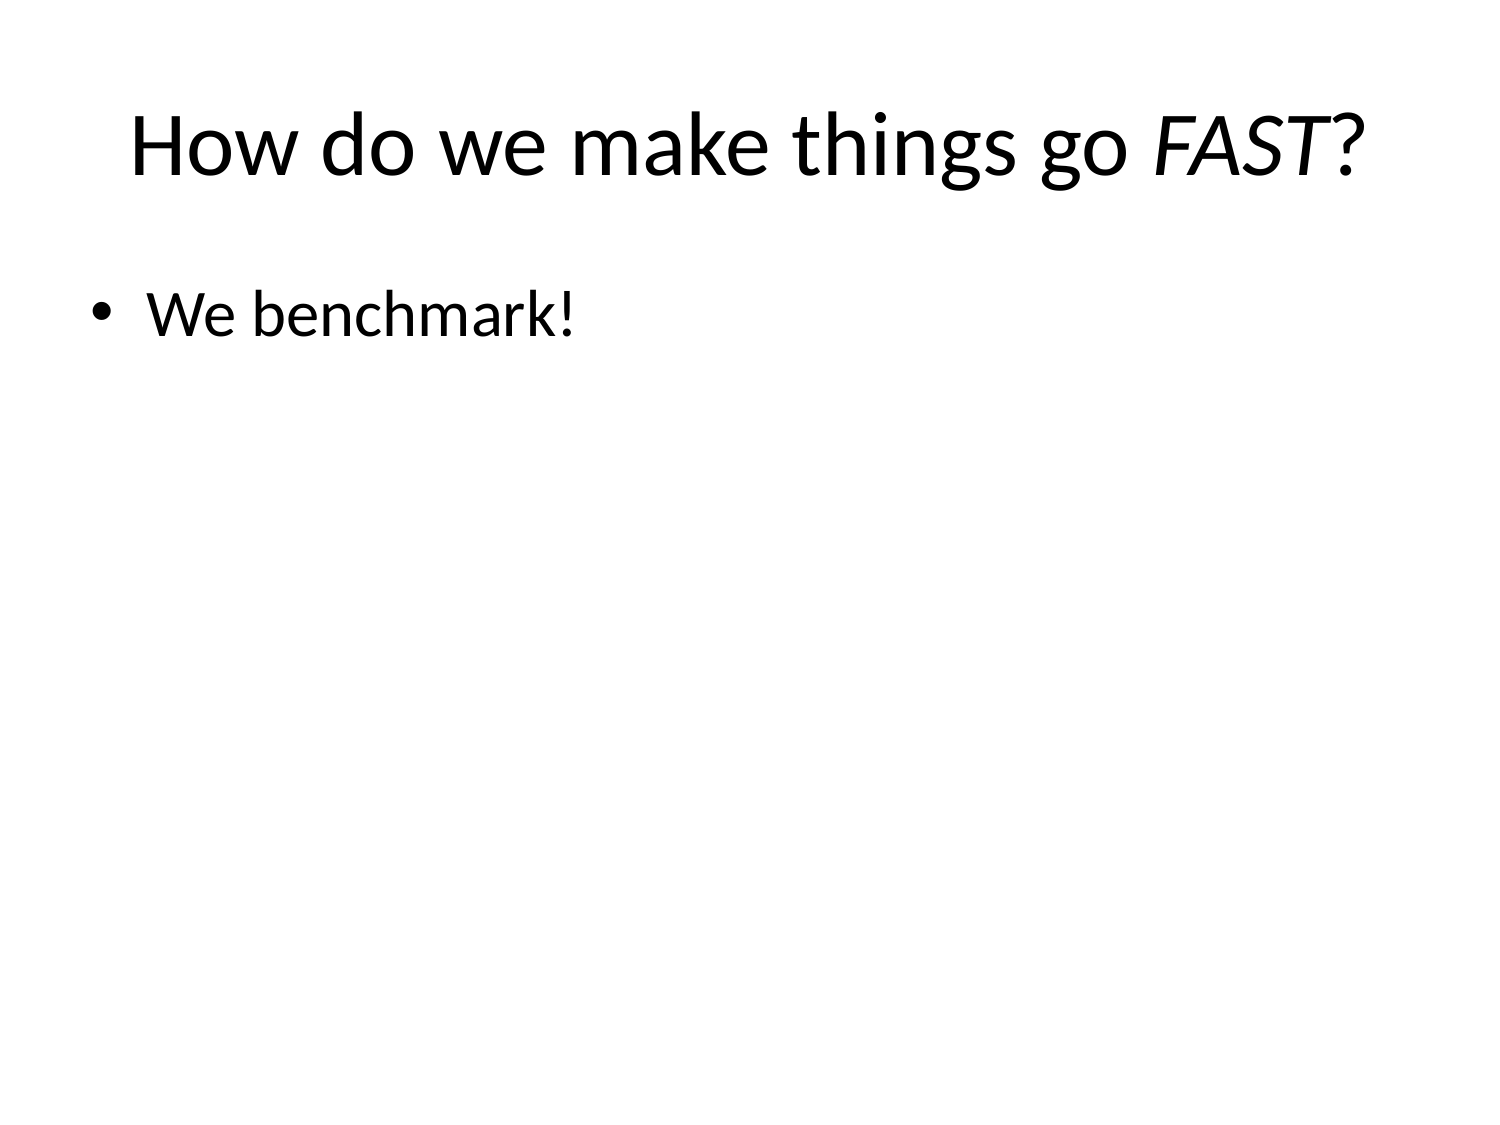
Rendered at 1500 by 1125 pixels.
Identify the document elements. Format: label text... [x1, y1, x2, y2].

list We benchmark! [75, 262, 1425, 1005]
title How do we make things go FAST? [75, 45, 1425, 233]
